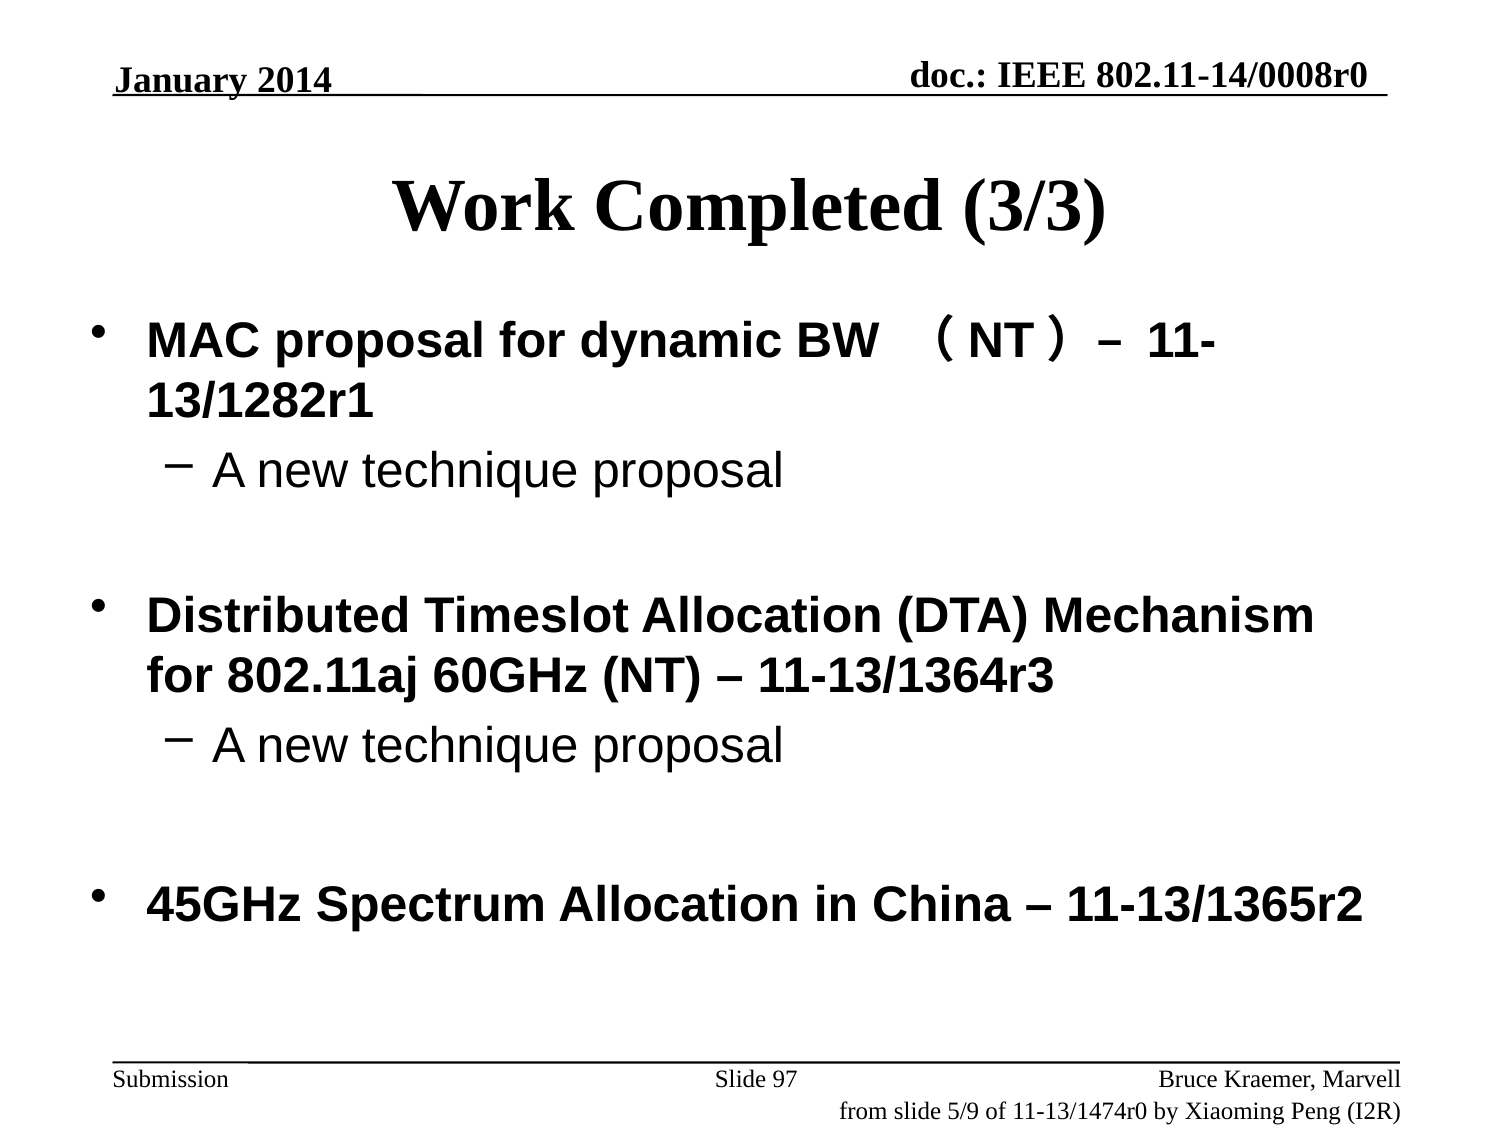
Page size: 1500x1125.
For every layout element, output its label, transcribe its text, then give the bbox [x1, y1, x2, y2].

footer Bruce Kraemer, Marvell [862, 1062, 1402, 1087]
title Work Completed (3/3) [112, 112, 1388, 288]
list MAC proposal for dynamic BW （NT）– 11-13/1282r1 A new technique proposal Distributed Timeslot Allocation (DTA) Mechanism for 802.11aj 60GHz (NT) – 11-13/1364r3 A new technique proposal 45GHz Spectrum Allocation in China – 11-13/1365r2 [75, 299, 1400, 1075]
slide_number Slide 97 [712, 1062, 800, 1087]
text_box from slide 5/9 of 11-13/1474r0 by Xiaoming Peng (I2R) [343, 1087, 1417, 1125]
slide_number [114, 54, 374, 100]
